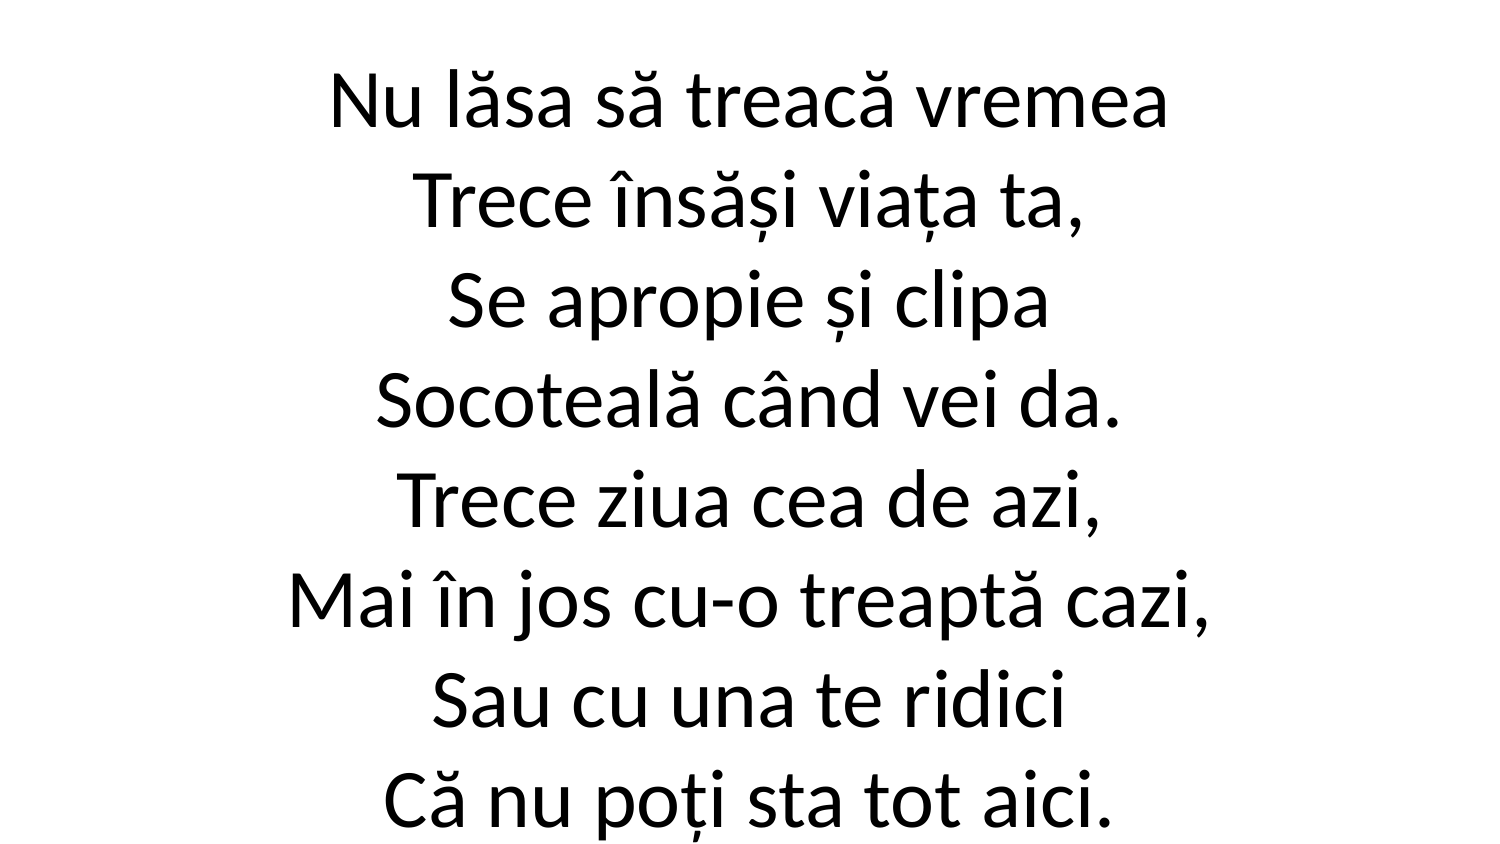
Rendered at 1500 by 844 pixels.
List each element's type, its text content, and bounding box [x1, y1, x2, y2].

text_box Nu lăsa să treacă vremea Trece însăși viața ta, Se apropie și clipa Socoteală când vei da. Trece ziua cea de azi, Mai în jos cu-o treaptă cazi, Sau cu una te ridici Că nu poți sta tot aici. [271, 0, 1229, 844]
